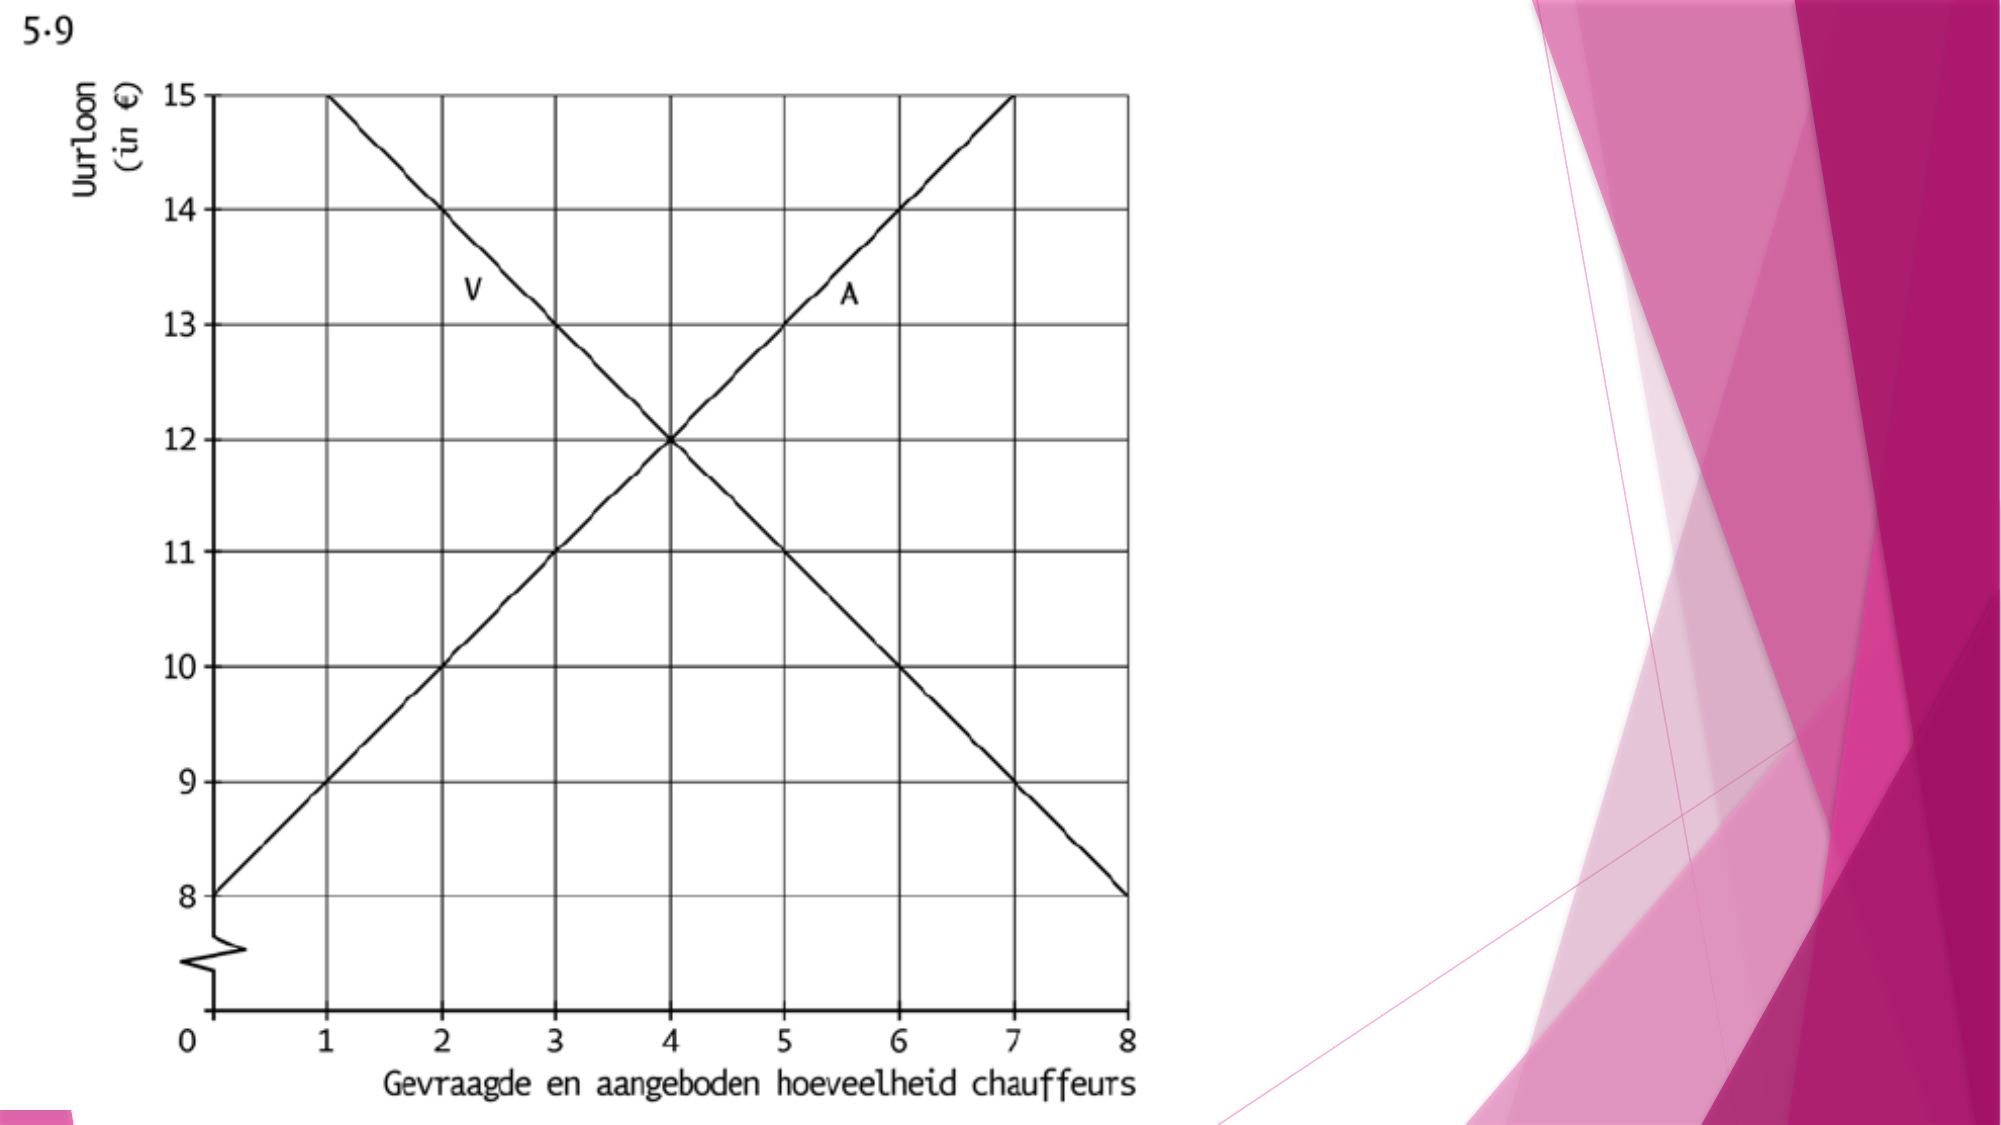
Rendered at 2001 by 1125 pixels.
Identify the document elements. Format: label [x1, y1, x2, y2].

picture [0, 0, 1159, 1110]
